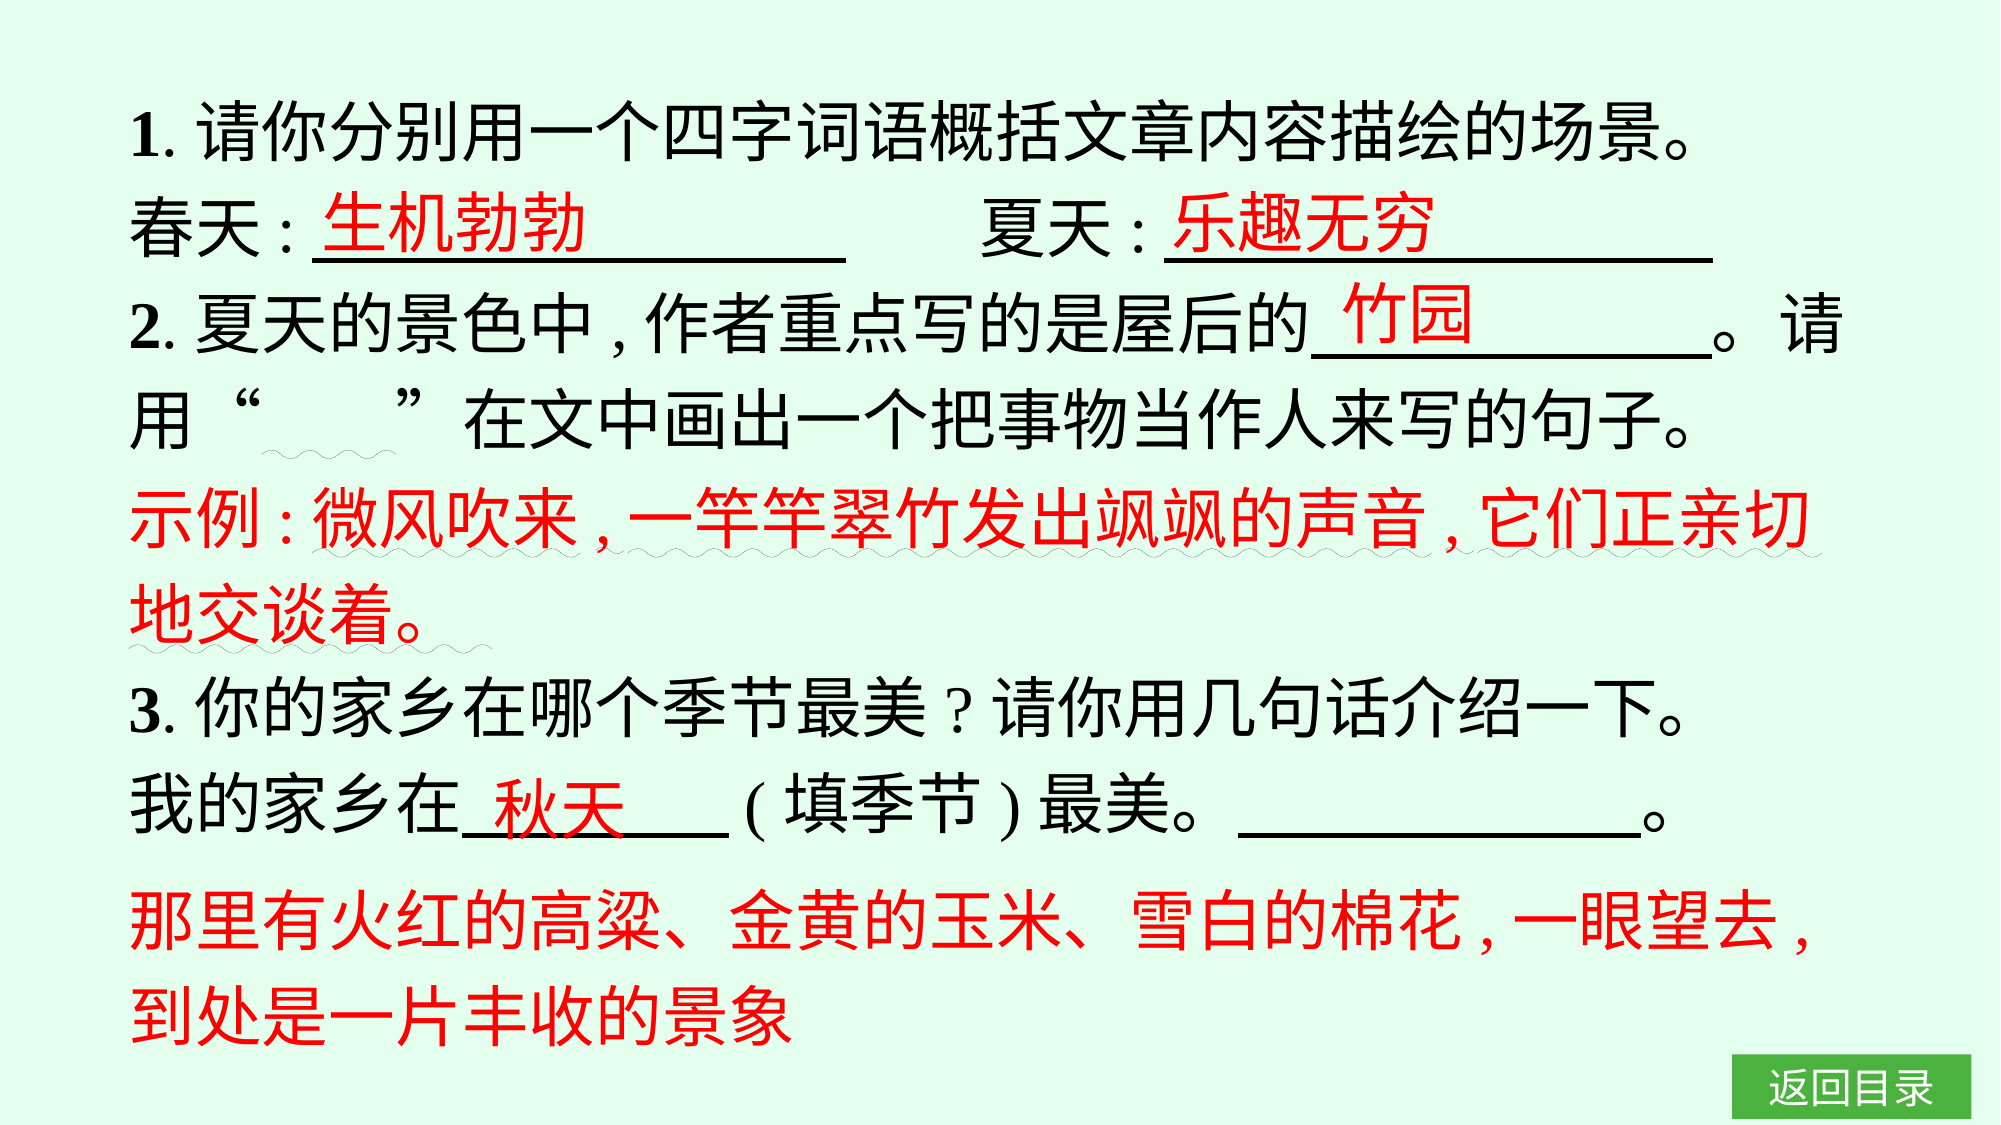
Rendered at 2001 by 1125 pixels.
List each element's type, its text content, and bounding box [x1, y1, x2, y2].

text_box 1.请你分别用一个四字词语概括文章内容描绘的场景。 春天: 夏天: 2.夏天的景色中,作者重点写的是屋后的 。请用“ ”在文中画出一个把事物当作人来写的句子。 3.你的家乡在哪个季节最美?请你用几句话介绍一下。 我的家乡在 (填季节)最美。 。 [113, 660, 1887, 849]
text_box 乐趣无穷 [1156, 157, 1453, 269]
text_box 竹园 [1327, 248, 1491, 359]
text_box 示例:微风吹来,一竿竿翠竹发出飒飒的声音,它们正亲切地交谈着。 [113, 453, 1887, 660]
text_box 那里有火红的高粱、金黄的玉米、雪白的棉花,一眼望去,到处是一片丰收的景象 [113, 855, 1887, 1062]
text_box 秋天 [478, 744, 643, 855]
text_box 1.请你分别用一个四字词语概括文章内容描绘的场景。 春天: 夏天: 2.夏天的景色中,作者重点写的是屋后的 。请用“ ”在文中画出一个把事物当作人来写的句子。 3.你的家乡在哪个季节最美?请你用几句话介绍一下。 我的家乡在 (填季节)最美。 。 [113, 66, 1887, 453]
text_box 生机勃勃 [306, 157, 603, 269]
